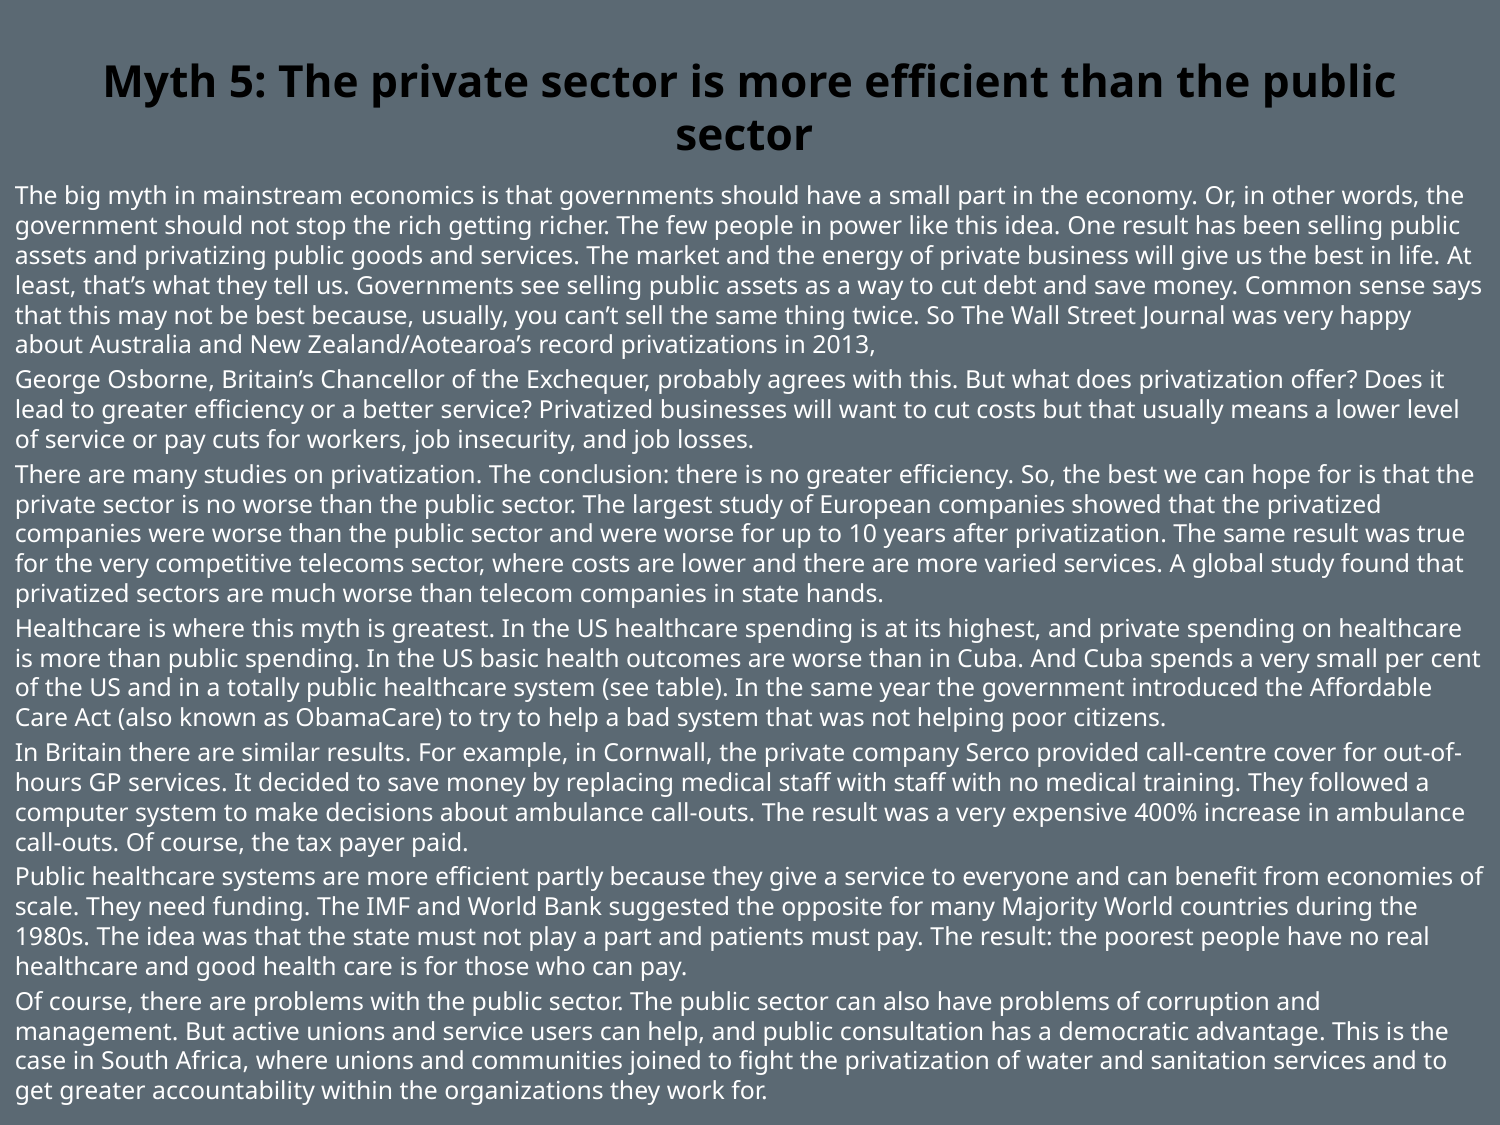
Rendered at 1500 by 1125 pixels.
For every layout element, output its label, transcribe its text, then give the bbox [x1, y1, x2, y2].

title Myth 5: The private sector is more efficient than the public sector [75, 45, 1425, 172]
list The big myth in mainstream economics is that governments should have a small part in the economy. Or, in other words, the government should not stop the rich getting richer. The few people in power like this idea. One result has been selling public assets and privatizing public goods and services. The market and the energy of private business will give us the best in life. At least, that’s what they tell us. Governments see selling public assets as a way to cut debt and save money. Common sense says that this may not be best because, usually, you can’t sell the same thing twice. So The Wall Street Journal was very happy about Australia and New Zealand/Aotearoa’s record privatizations in 2013, George Osborne, Britain’s Chancellor of the Exchequer, probably agrees with this. But what does privatization offer? Does it lead to greater efficiency or a better service? Privatized businesses will want to cut costs but that usually means a lower level of service or pay cuts for workers, job insecurity, and job losses. There are many studies on privatization. The conclusion: there is no greater efficiency. So, the best we can hope for is that the private sector is no worse than the public sector. The largest study of European companies showed that the privatized companies were worse than the public sector and were worse for up to 10 years after privatization. The same result was true for the very competitive telecoms sector, where costs are lower and there are more varied services. A global study found that privatized sectors are much worse than telecom companies in state hands. Healthcare is where this myth is greatest. In the US healthcare spending is at its highest, and private spending on healthcare is more than public spending. In the US basic health outcomes are worse than in Cuba. And Cuba spends a very small per cent of the US and in a totally public healthcare system (see table). In the same year the government introduced the Affordable Care Act (also known as ObamaCare) to try to help a bad system that was not helping poor citizens. In Britain there are similar results. For example, in Cornwall, the private company Serco provided call-centre cover for out-of-hours GP services. It decided to save money by replacing medical staff with staff with no medical training. They followed a computer system to make decisions about ambulance call-outs. The result was a very expensive 400% increase in ambulance call-outs. Of course, the tax payer paid. Public healthcare systems are more efficient partly because they give a service to everyone and can benefit from economies of scale. They need funding. The IMF and World Bank suggested the opposite for many Majority World countries during the 1980s. The idea was that the state must not play a part and patients must pay. The result: the poorest people have no real healthcare and good health care is for those who can pay. Of course, there are problems with the public sector. The public sector can also have problems of corruption and management. But active unions and service users can help, and public consultation has a democratic advantage. This is the case in South Africa, where unions and communities joined to fight the privatization of water and sanitation services and to get greater accountability within the organizations they work for. [0, 172, 1500, 1125]
